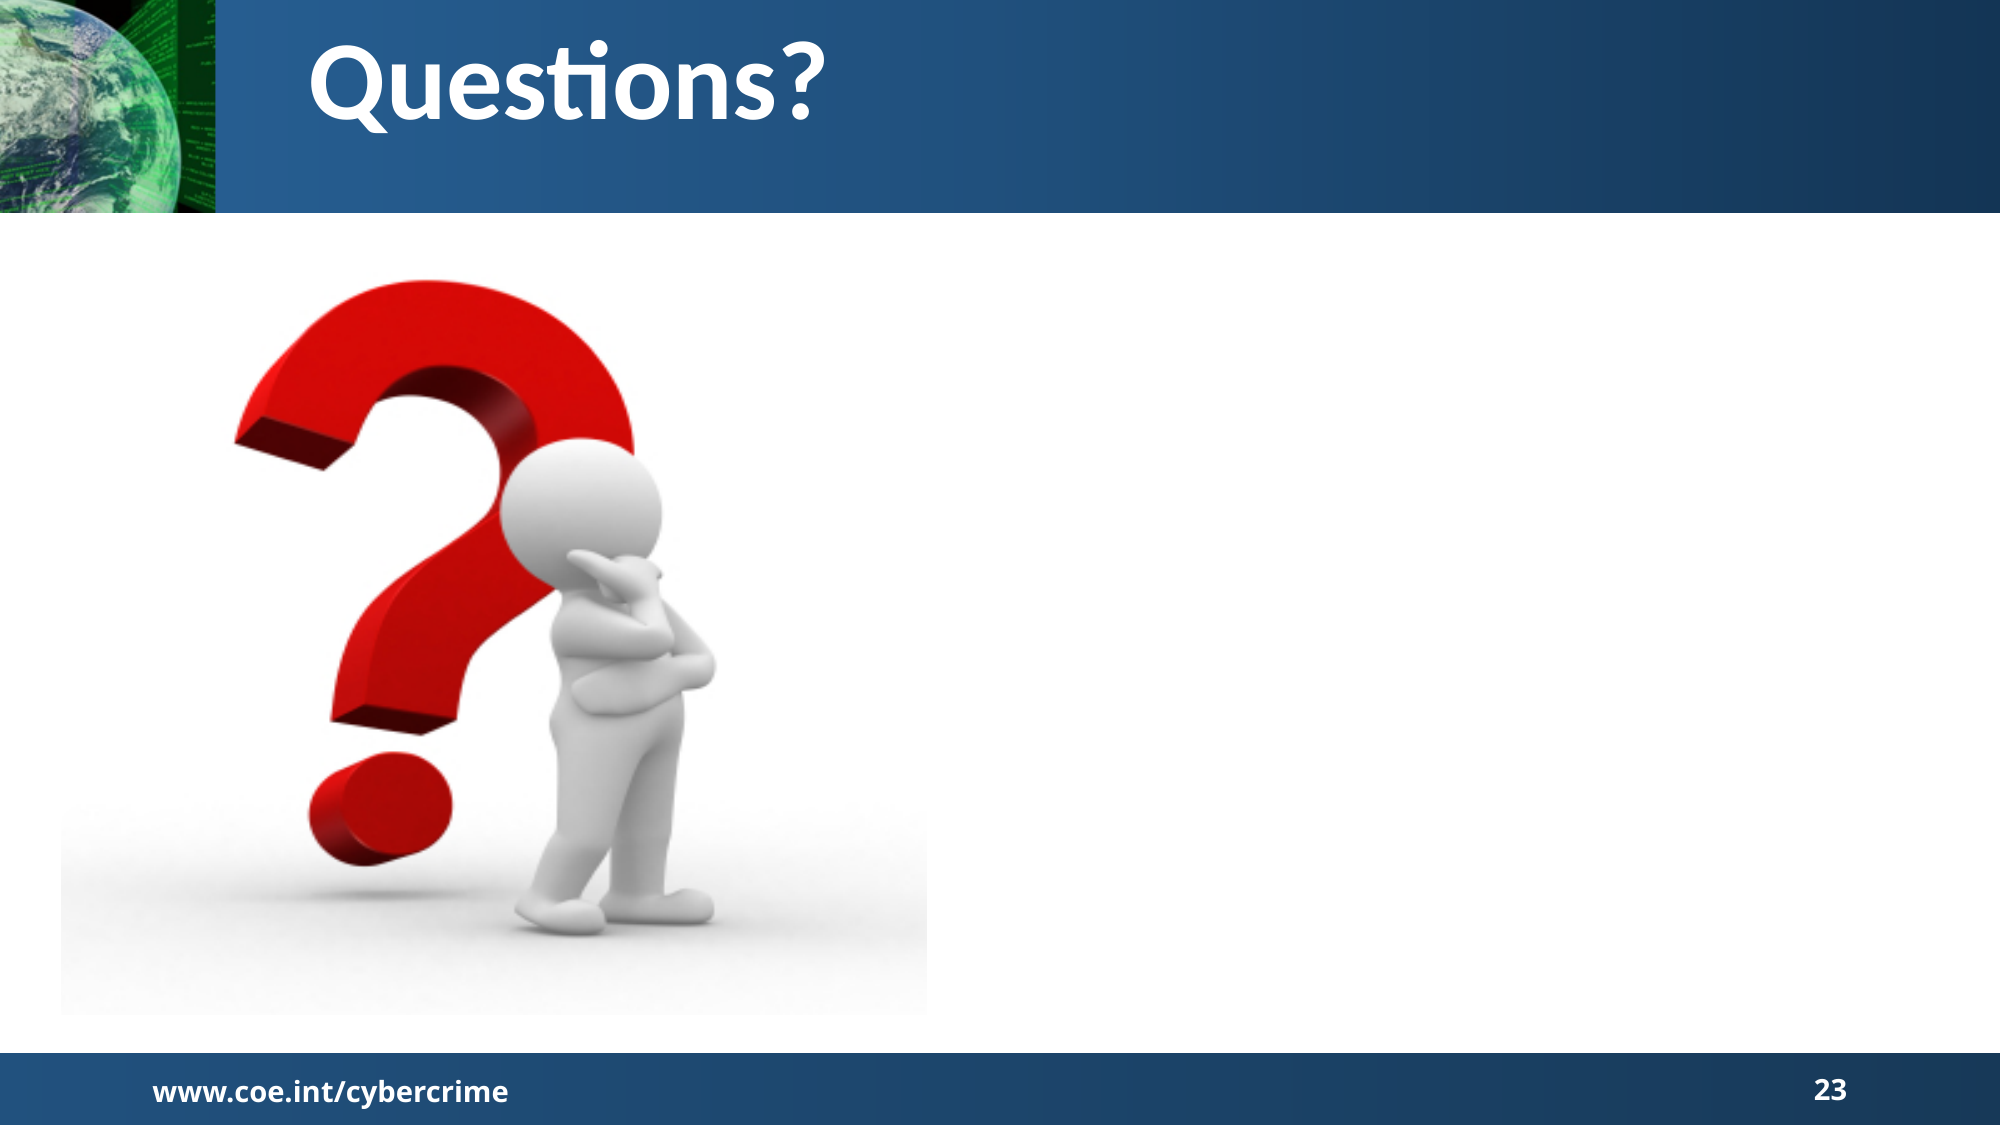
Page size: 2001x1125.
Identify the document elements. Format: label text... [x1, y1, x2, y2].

slide_number www.coe.int/cybercrime [137, 1061, 588, 1121]
slide_number 23 [1412, 1061, 1863, 1121]
picture [61, 238, 927, 1015]
picture [0, 0, 2000, 213]
text_box Questions? [294, 0, 846, 150]
